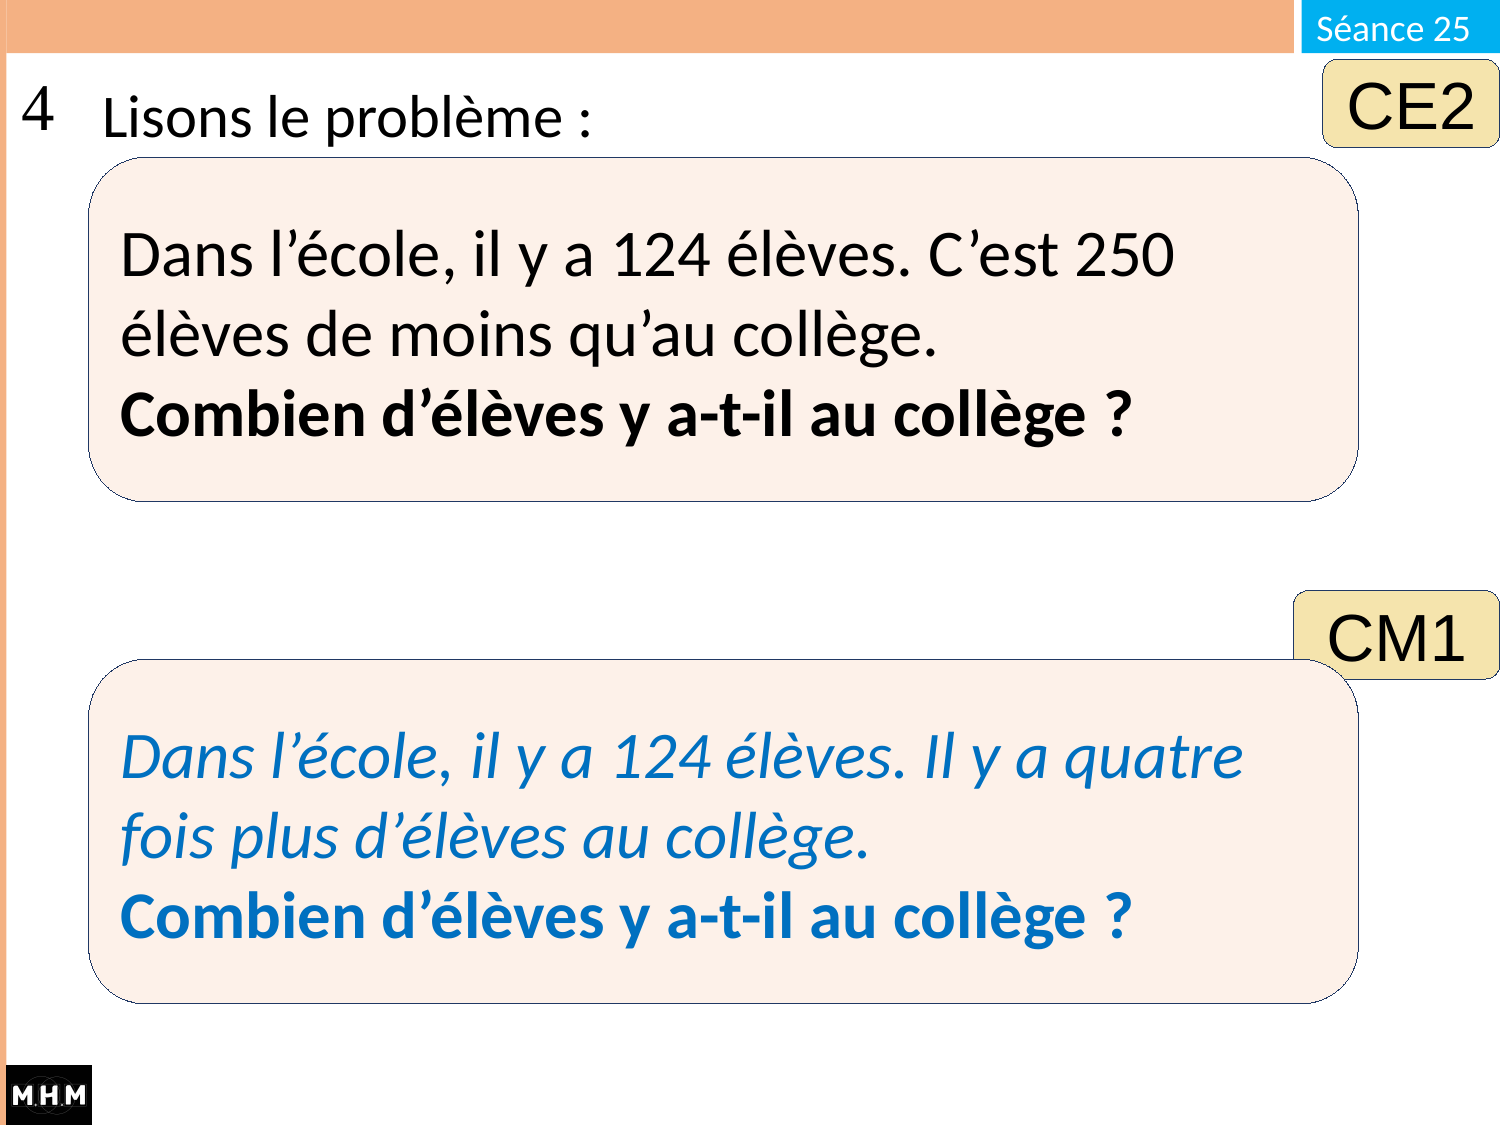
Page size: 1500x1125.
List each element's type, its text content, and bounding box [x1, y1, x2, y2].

picture [6, 1065, 92, 1125]
text_box CE2 [1322, 59, 1500, 148]
text_box Dans l’école, il y a 124 élèves. C’est 250 élèves de moins qu’au collège. Combien d’élèves y a-t-il au collège ? [88, 157, 1359, 502]
text_box Dans l’école, il y a 124 élèves. Il y a quatre fois plus d’élèves au collège. Combien d’élèves y a-t-il au collège ? [88, 659, 1359, 1004]
title Lisons le problème : [87, 32, 1382, 157]
text_box CM1 [1293, 590, 1500, 680]
